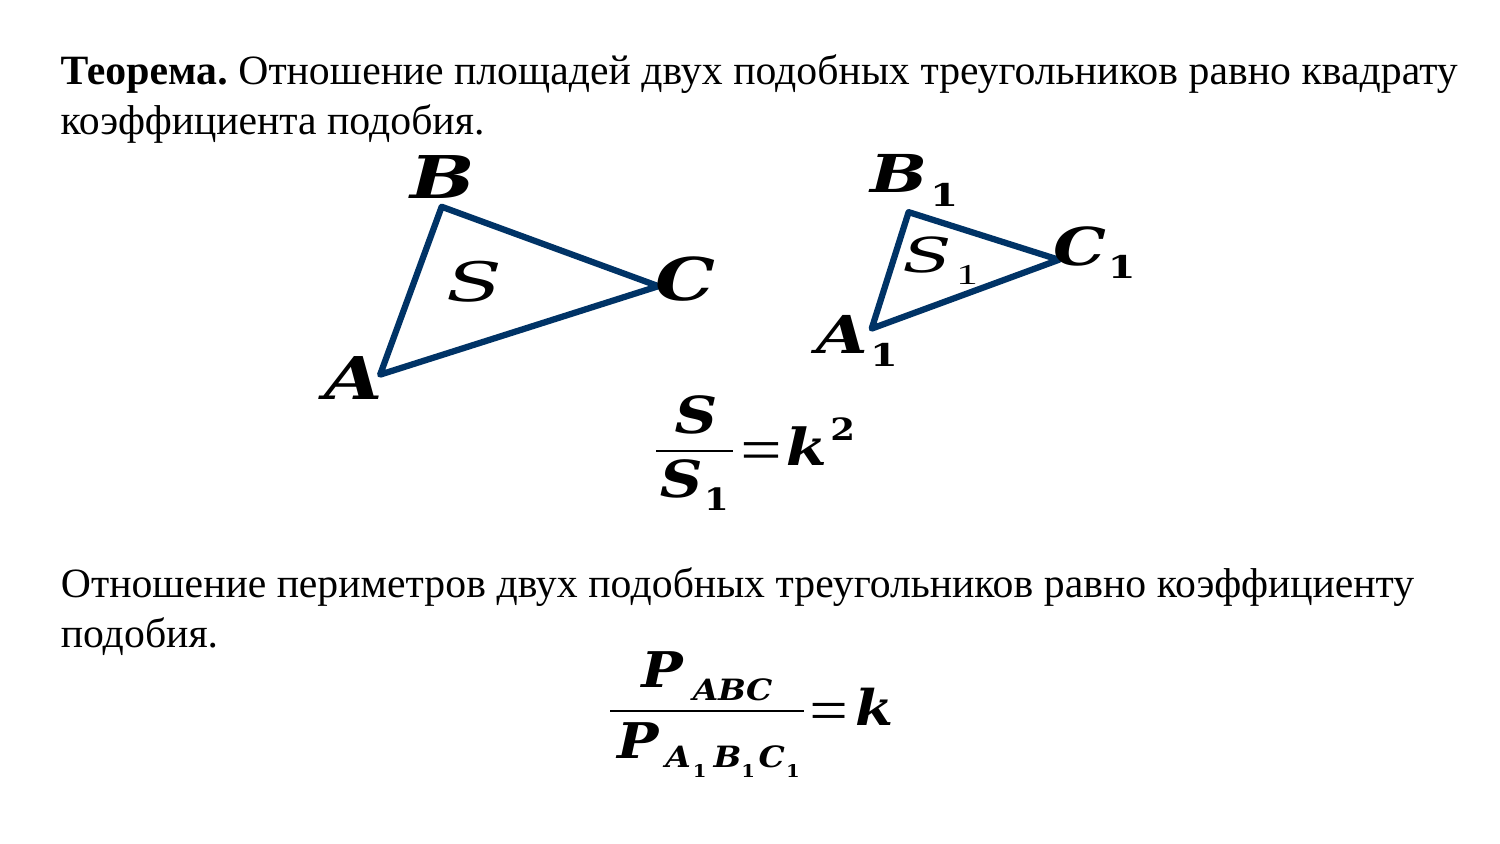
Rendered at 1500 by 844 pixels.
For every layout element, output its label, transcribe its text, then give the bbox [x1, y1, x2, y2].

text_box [807, 146, 1138, 374]
text_box Отношение периметров двух подобных треугольников равно коэффициенту подобия. [46, 548, 1500, 664]
text_box Теорема. Отношение площадей двух подобных треугольников равно квадрату коэффициента подобия. [45, 35, 1486, 151]
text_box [314, 146, 719, 420]
